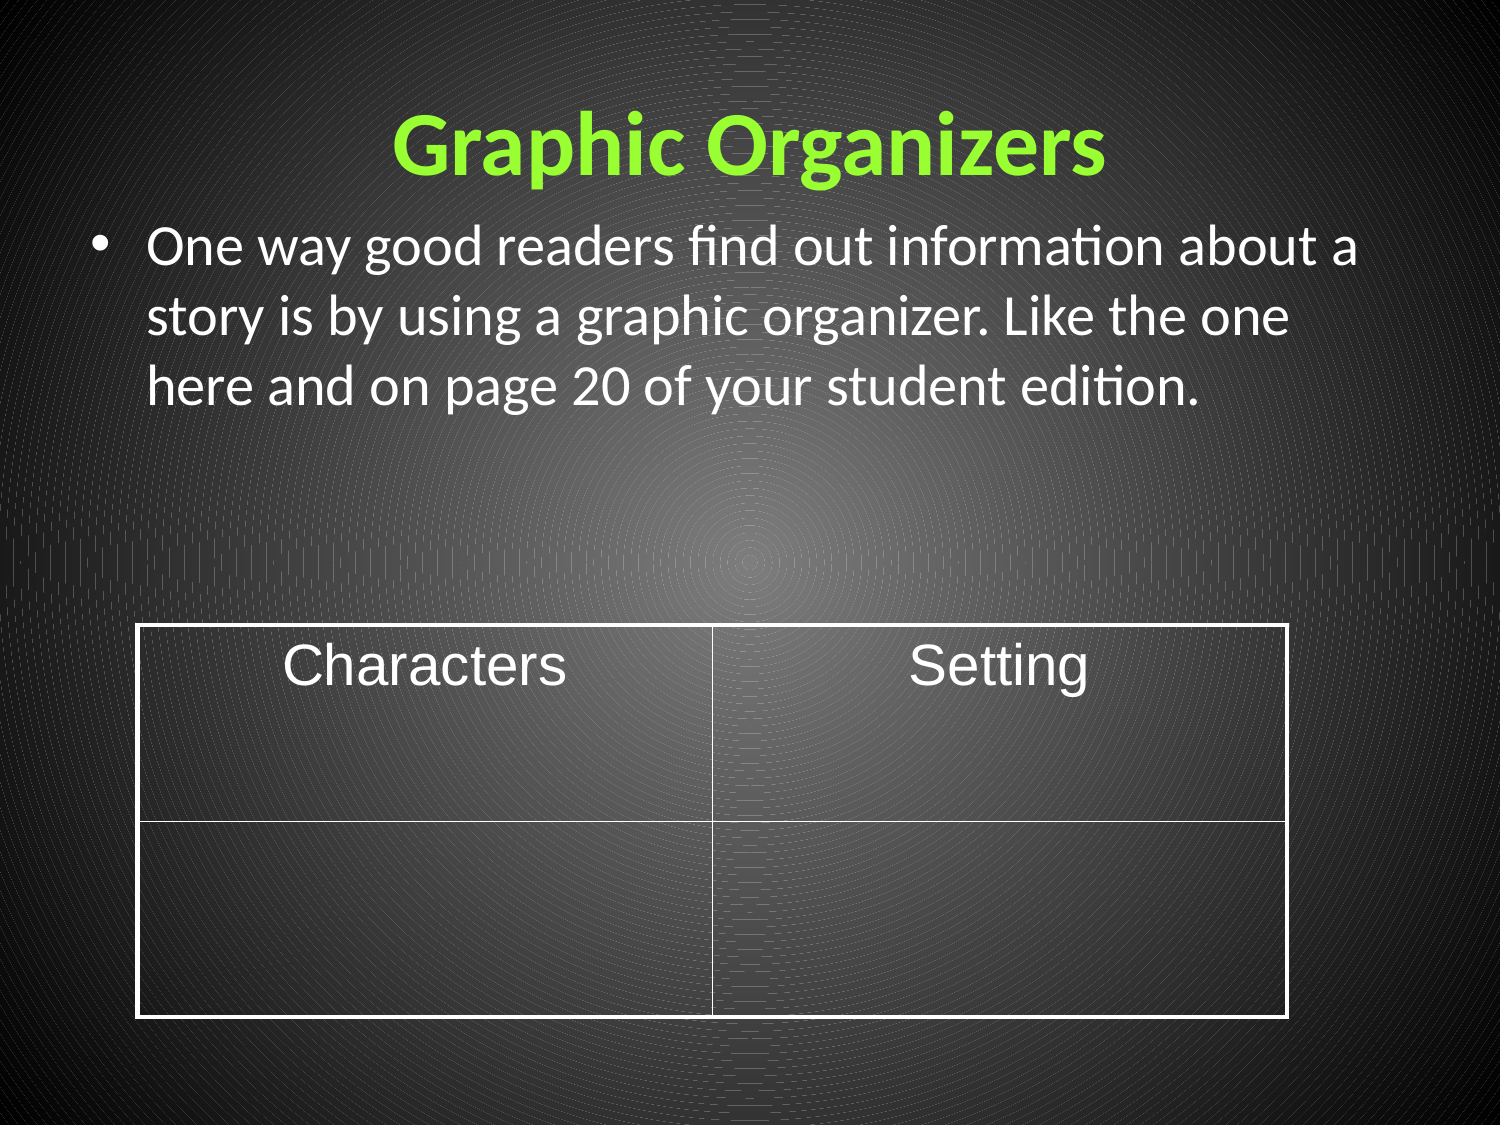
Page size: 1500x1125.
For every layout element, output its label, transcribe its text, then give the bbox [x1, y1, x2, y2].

table_header Characters [140, 627, 712, 821]
table_cell [713, 822, 1285, 1015]
list One way good readers find out information about a story is by using a graphic organizer. Like the one here and on page 20 of your student edition. [75, 200, 1425, 1005]
table_cell [140, 822, 712, 1015]
title Graphic Organizers [75, 45, 1425, 200]
table_header Setting [713, 627, 1285, 821]
